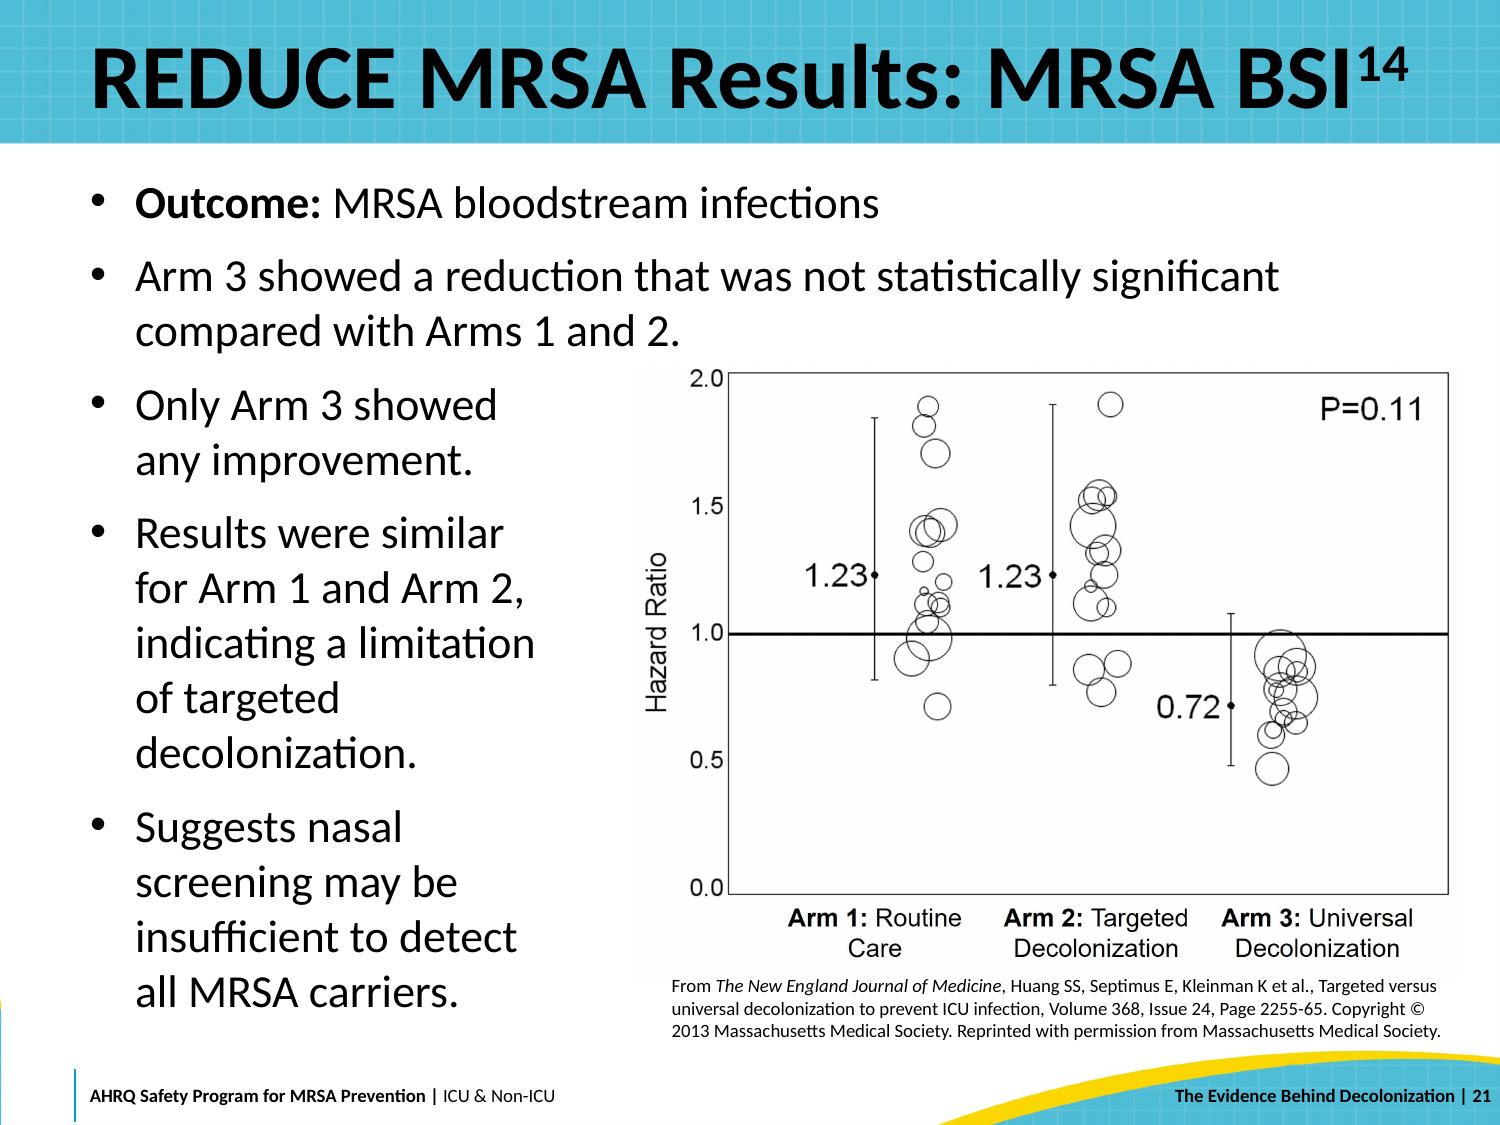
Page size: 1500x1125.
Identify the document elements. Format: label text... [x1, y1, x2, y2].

list From The New England Journal of Medicine, Huang SS, Septimus E, Kleinman K et al., Targeted versus universal decolonization to prevent ICU infection, Volume 368, Issue 24, Page 2255-65. Copyright © 2013 Massachusetts Medical Society. Reprinted with permission from Massachusetts Medical Society. [656, 966, 1478, 1125]
slide_number | 21 [1455, 1065, 1500, 1125]
picture [0, 0, 1500, 1125]
title REDUCE MRSA Results: MRSA BSI14 [75, 0, 1425, 150]
list Outcome: MRSA bloodstream infections Arm 3 showed a reduction that was not statistically significant compared with Arms 1 and 2. [75, 164, 1425, 390]
list Only Arm 3 showed any improvement. Results were similar for Arm 1 and Arm 2, indicating a limitation of targeted decolonization. Suggests nasal screening may be insufficient to detect all MRSA carriers. [75, 367, 569, 1029]
